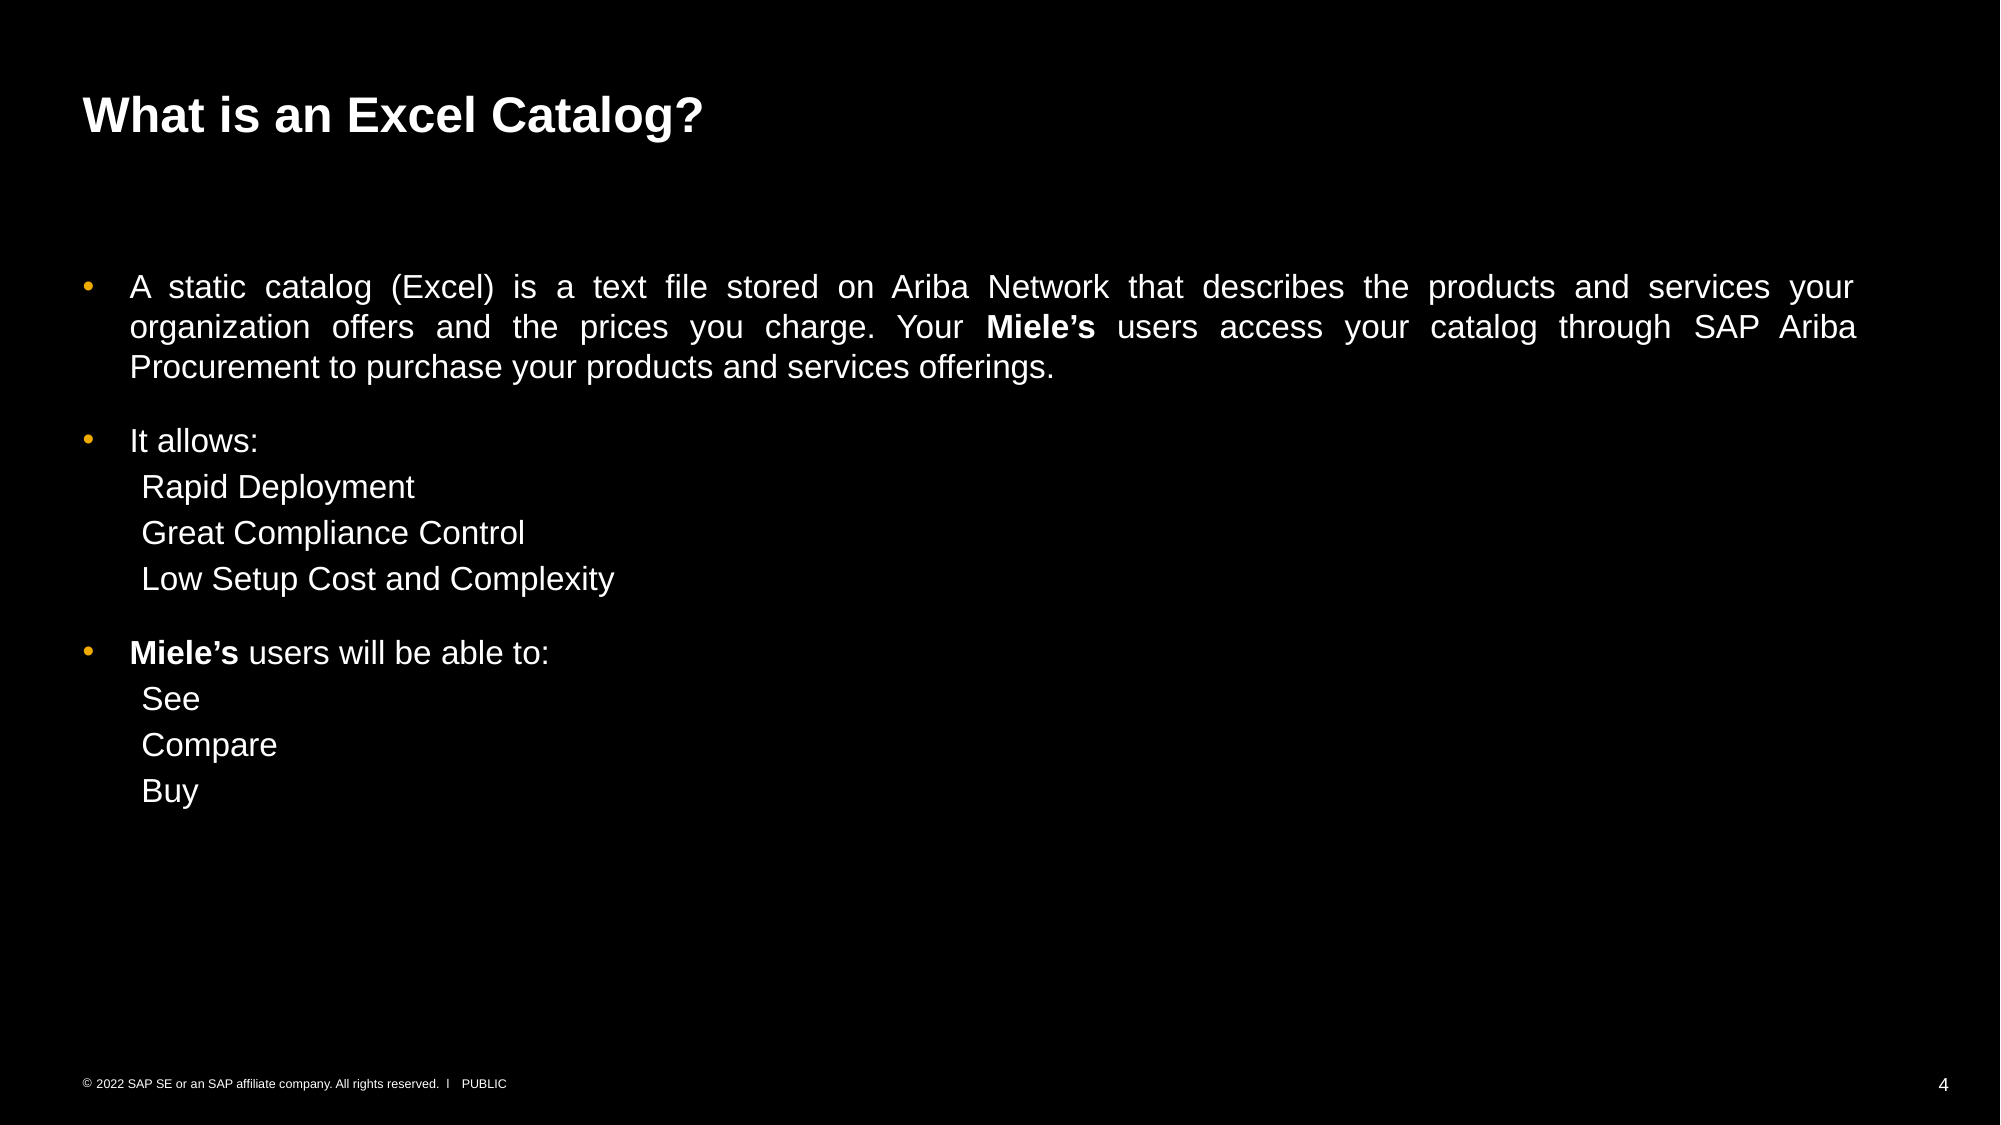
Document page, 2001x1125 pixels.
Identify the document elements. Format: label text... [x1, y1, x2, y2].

list A static catalog (Excel) is a text file stored on Ariba Network that describes the products and services your organization offers and the prices you charge. Your Miele’s users access your catalog through SAP Ariba Procurement to purchase your products and services offerings. It allows: Rapid Deployment Great Compliance Control Low Setup Cost and Complexity Miele’s users will be able to: See Compare Buy [82, 265, 1857, 1040]
title What is an Excel Catalog? [82, 82, 1247, 144]
